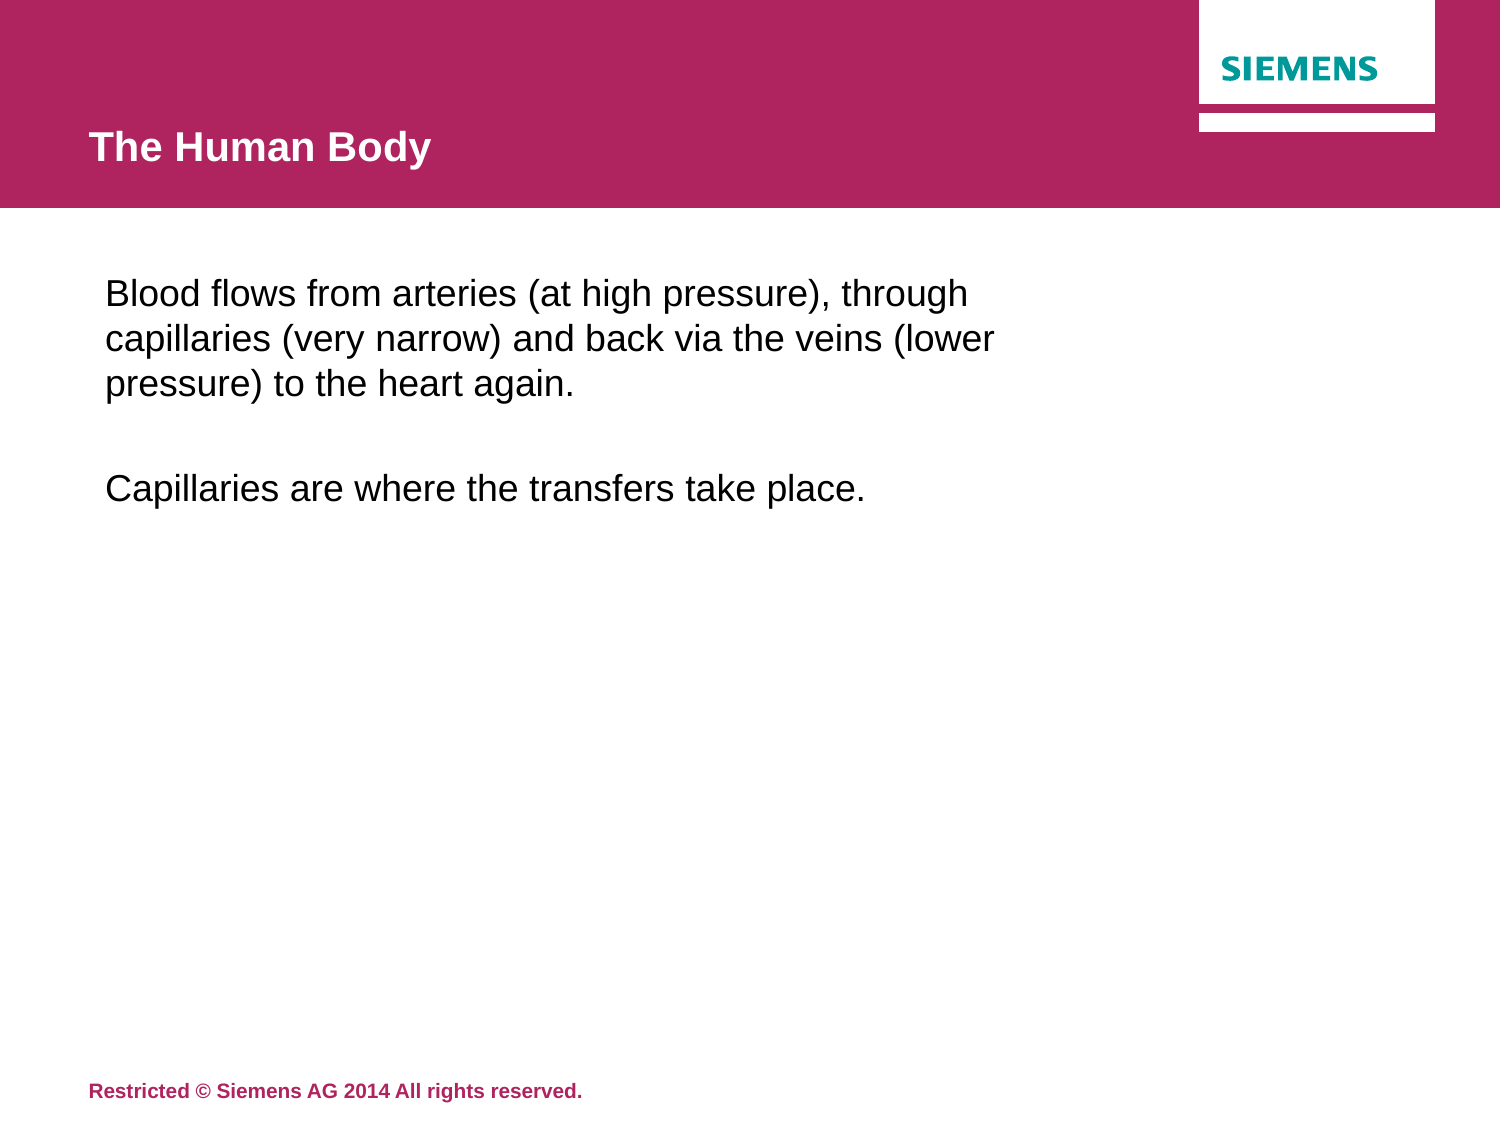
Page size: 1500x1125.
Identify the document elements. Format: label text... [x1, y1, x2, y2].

text_box Blood flows from arteries (at high pressure), through capillaries (very narrow) and back via the veins (lower pressure) to the heart again. Capillaries are where the transfers take place. [105, 268, 1003, 509]
title The Human Body [0, 0, 1458, 209]
